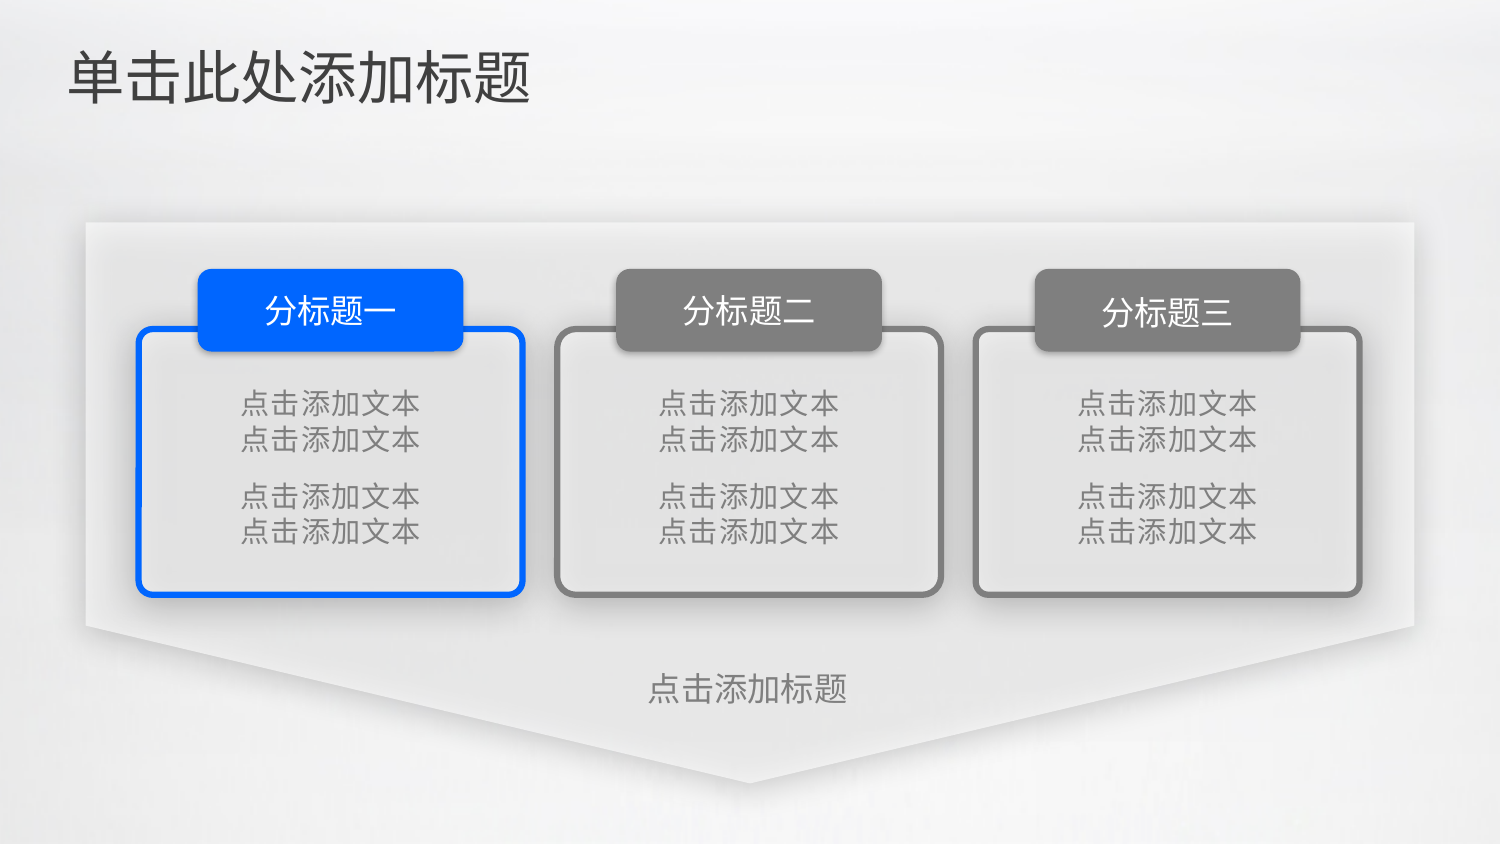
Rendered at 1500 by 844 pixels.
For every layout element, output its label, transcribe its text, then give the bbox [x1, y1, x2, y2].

text_box 点击添加标题 [492, 660, 1003, 715]
text_box 点击添加文本 点击添加文本 [144, 378, 518, 464]
text_box [615, 268, 883, 353]
text_box 分标题二 [631, 279, 867, 341]
text_box [196, 268, 465, 353]
text_box [556, 328, 942, 596]
text_box 分标题一 [217, 279, 444, 341]
picture [0, 0, 1500, 844]
text_box [137, 328, 524, 596]
text_box [974, 328, 1361, 596]
text_box 点击添加文本 点击添加文本 [144, 471, 518, 556]
text_box 点击添加文本 点击添加文本 [562, 471, 936, 556]
text_box 点击添加文本 点击添加文本 [562, 378, 936, 464]
text_box 点击添加文本 点击添加文本 [981, 471, 1355, 556]
text_box [84, 221, 1416, 785]
text_box 单击此处添加标题 [51, 33, 597, 127]
text_box [1033, 268, 1302, 353]
text_box 点击添加文本 点击添加文本 [981, 378, 1355, 464]
text_box 分标题三 [1051, 281, 1284, 343]
